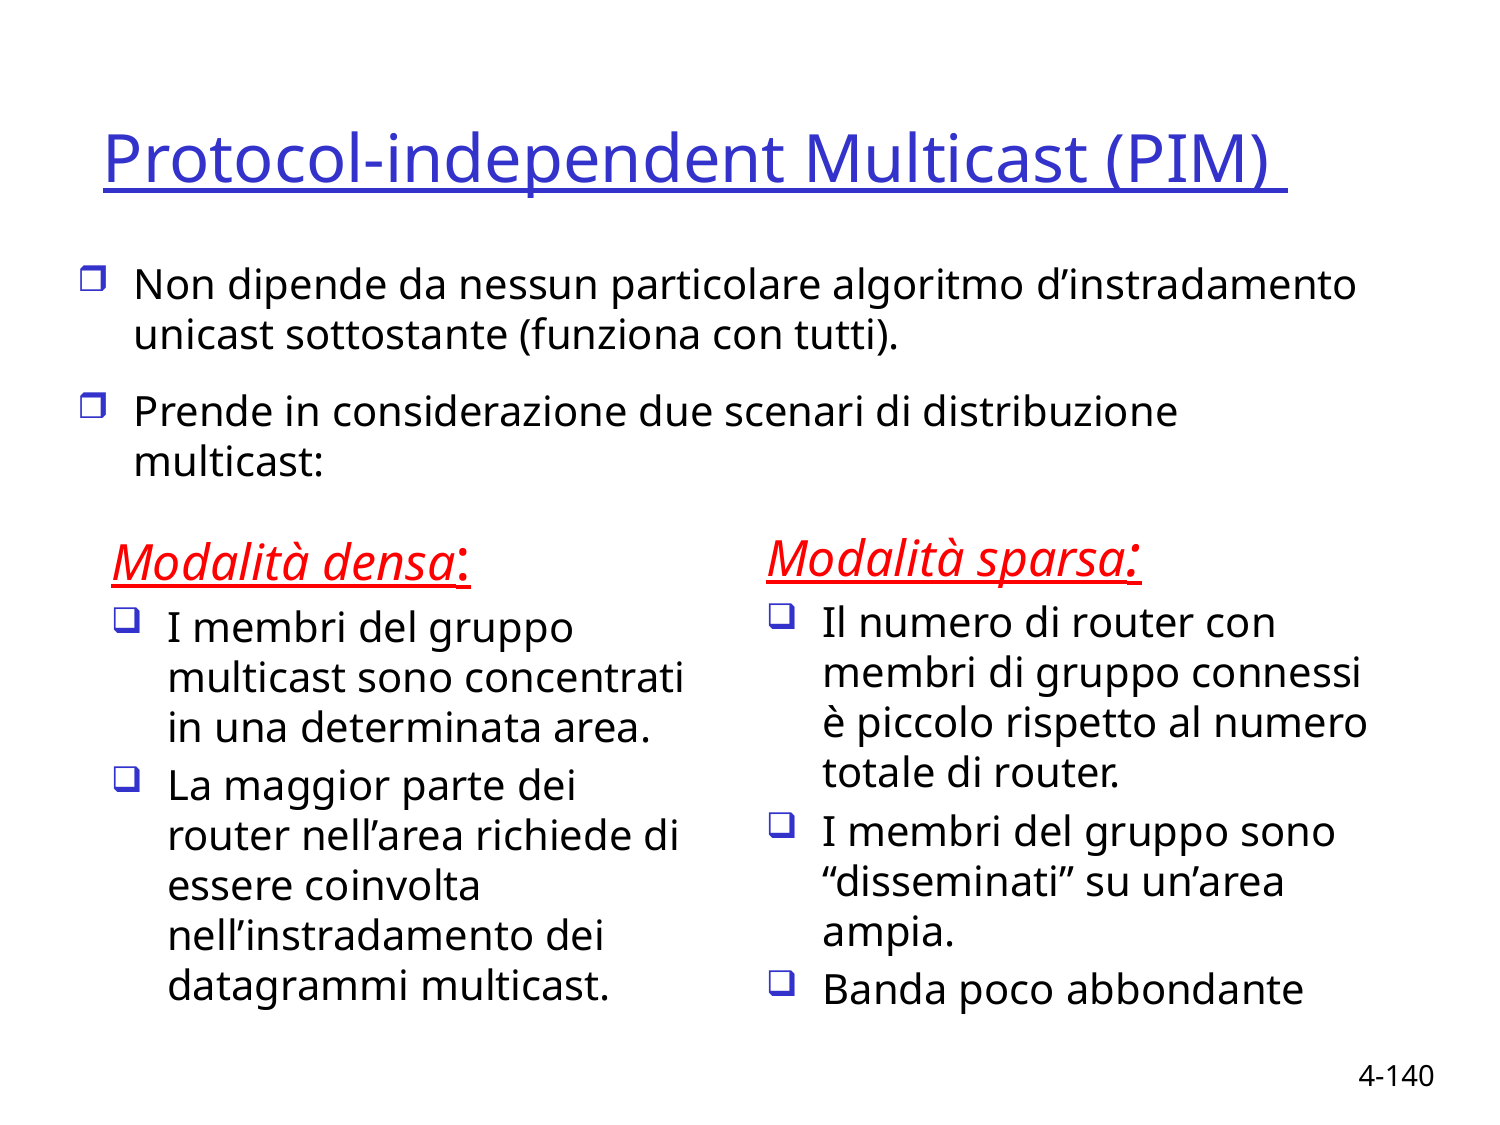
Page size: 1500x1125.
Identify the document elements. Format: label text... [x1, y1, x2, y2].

title Protocol-independent Multicast (PIM) [87, 99, 1401, 213]
text_box Modalità sparsa: Il numero di router con membri di gruppo connessi è piccolo rispetto al numero totale di router. I membri del gruppo sono “disseminati” su un’area ampia. Banda poco abbondante [751, 510, 1394, 1048]
text_box [99, 375, 738, 1013]
text_box Modalità densa: I membri del gruppo multicast sono concentrati in una determinata area. La maggior parte dei router nell’area richiede di essere coinvolta nell’instradamento dei datagrammi multicast. [95, 514, 705, 940]
list Non dipende da nessun particolare algoritmo d’instradamento unicast sottostante (funziona con tutti). Prende in considerazione due scenari di distribuzione multicast: [62, 249, 1390, 513]
slide_number 4-140 [1338, 1049, 1451, 1125]
